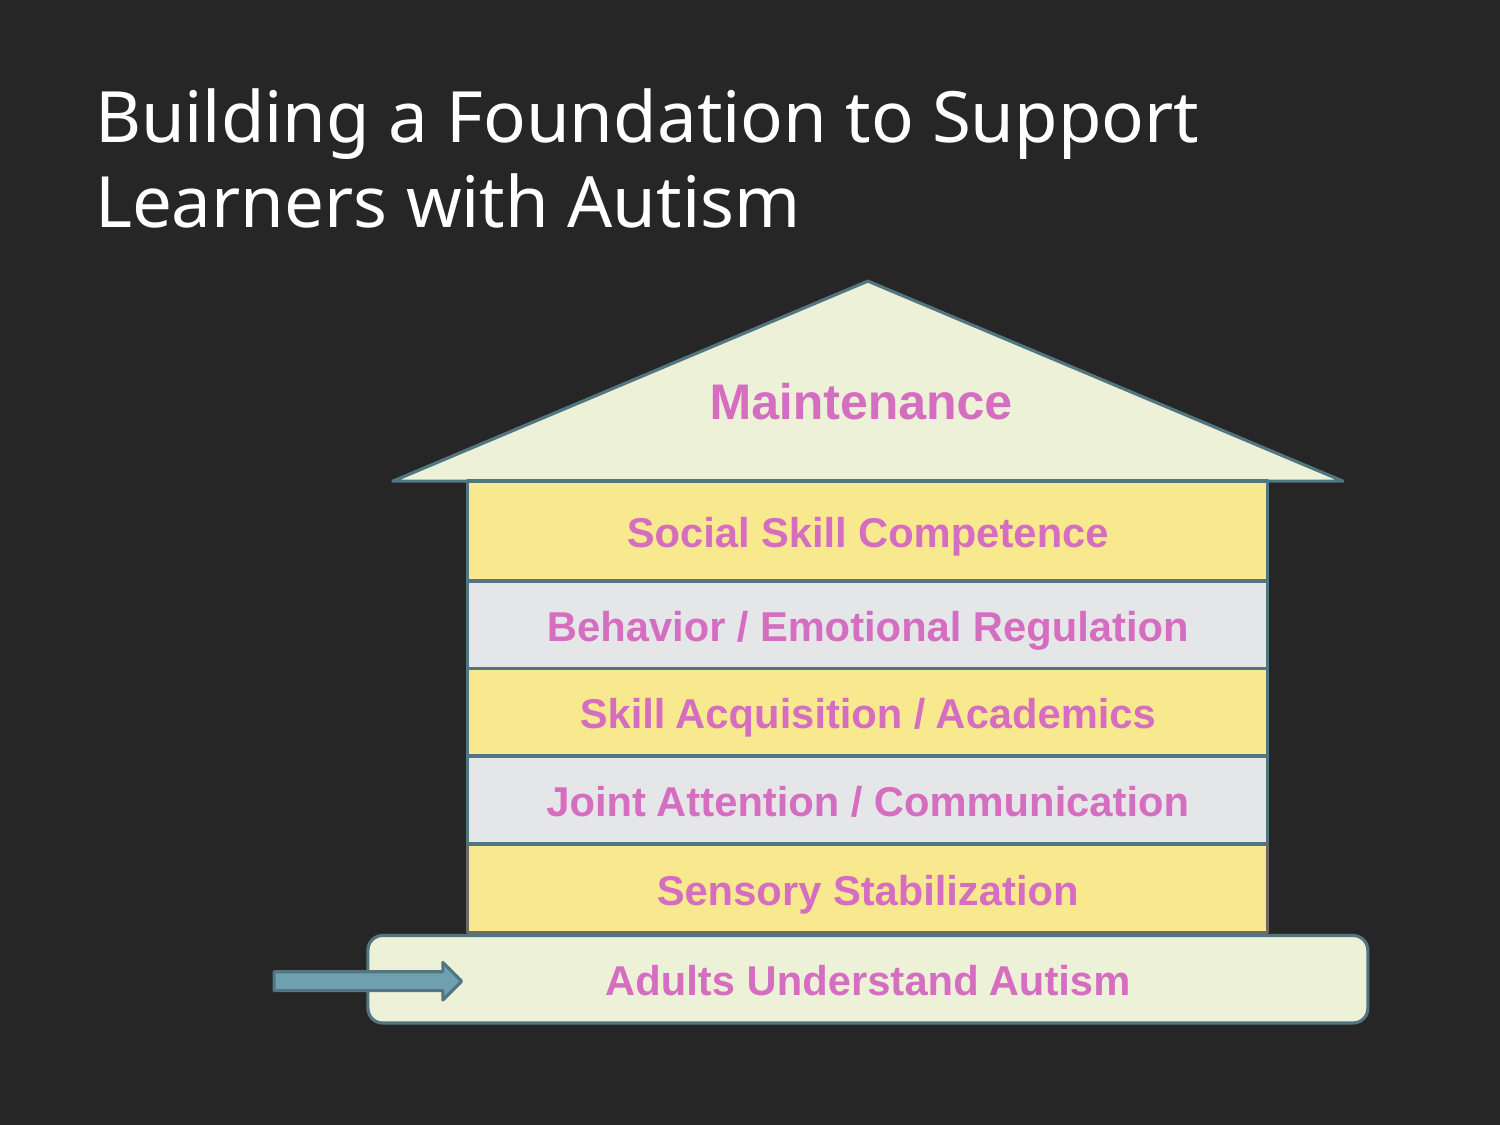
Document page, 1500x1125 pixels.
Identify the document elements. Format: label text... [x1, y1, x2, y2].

text_box Maintenance [661, 362, 1075, 438]
title Building a Foundation to Support Learners with Autism [87, 62, 1438, 250]
text_box Social Skill Competence [466, 479, 1269, 583]
text_box Joint Attention / Communication [466, 758, 1269, 845]
text_box Behavior / Emotional Regulation [466, 583, 1269, 670]
text_box Sensory Stabilization [466, 845, 1269, 933]
text_box Adults Understand Autism [366, 933, 1370, 1025]
text_box [671, 279, 1065, 362]
text_box Skill Acquisition / Academics [466, 670, 1269, 758]
text_box [272, 961, 463, 1002]
text_box [391, 366, 1345, 483]
